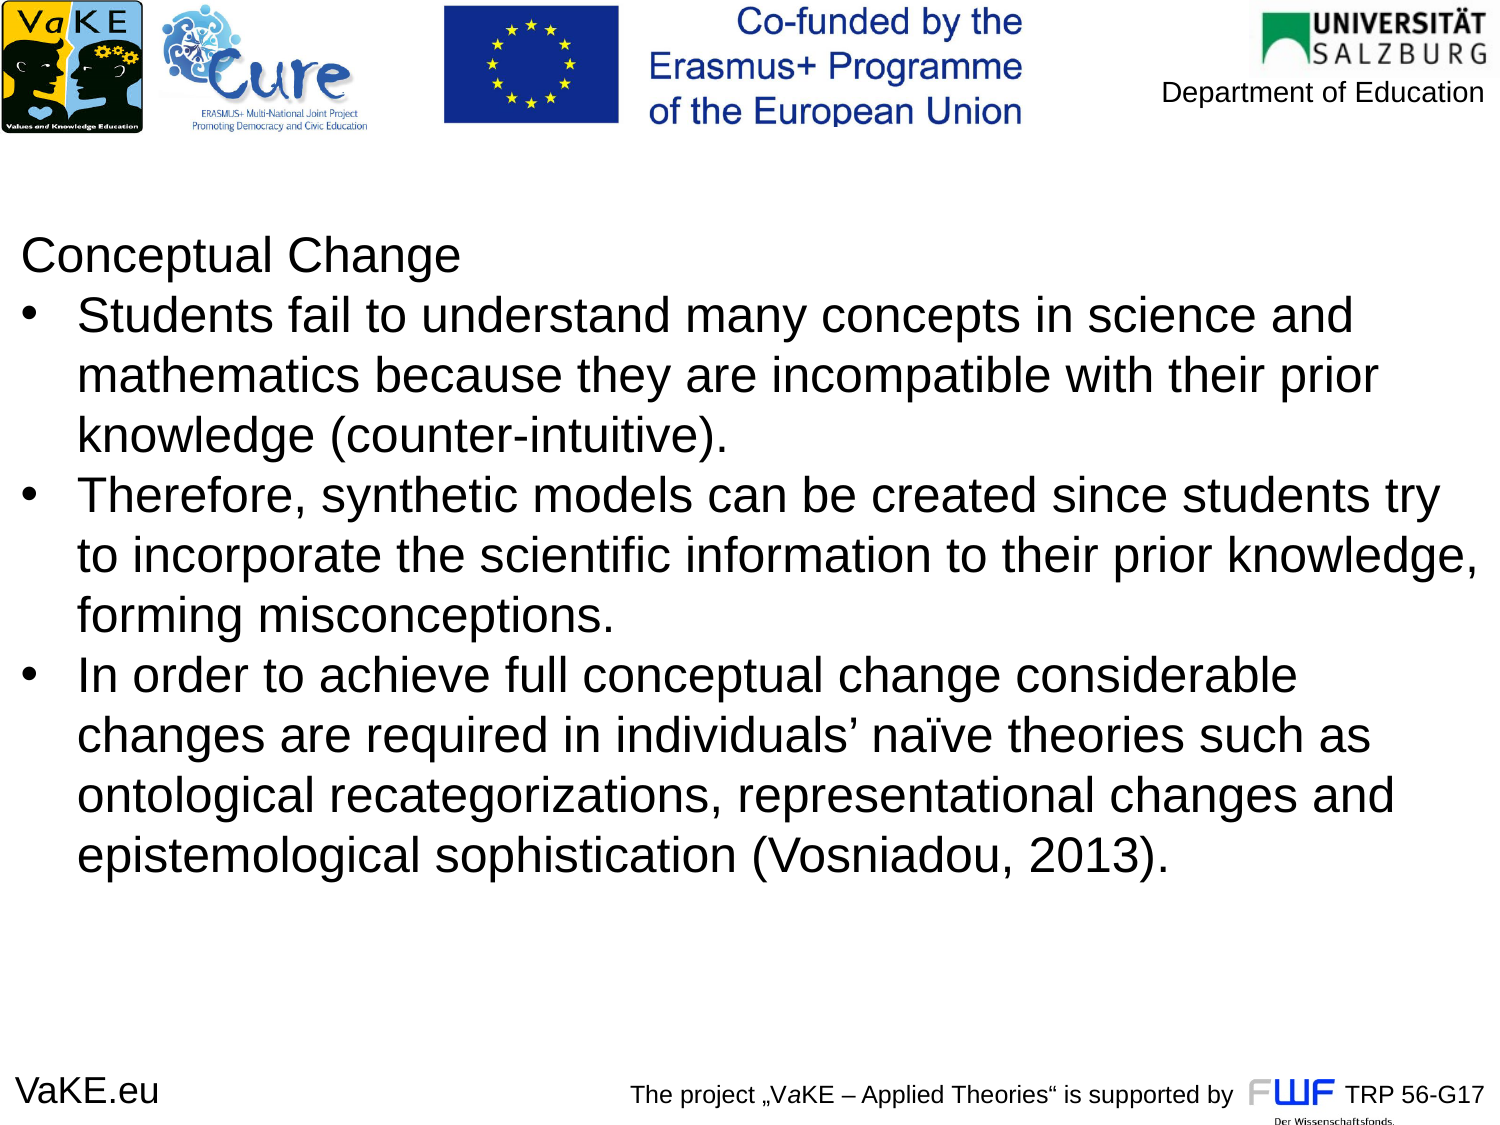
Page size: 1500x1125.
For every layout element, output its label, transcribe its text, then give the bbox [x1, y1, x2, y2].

picture [1249, 1079, 1394, 1125]
text_box Conceptual Change Students fail to understand many concepts in science and mathematics because they are incompatible with their prior knowledge (counter-intuitive). Therefore, synthetic models can be created since students try to incorporate the scientific information to their prior knowledge, forming misconceptions. In order to achieve full conceptual change considerable changes are required in individuals’ naïve theories such as ontological recategorizations, representational changes and epistemological sophistication (Vosniadou, 2013). [5, 215, 1500, 891]
picture [1249, 0, 1500, 78]
picture [0, 0, 145, 135]
